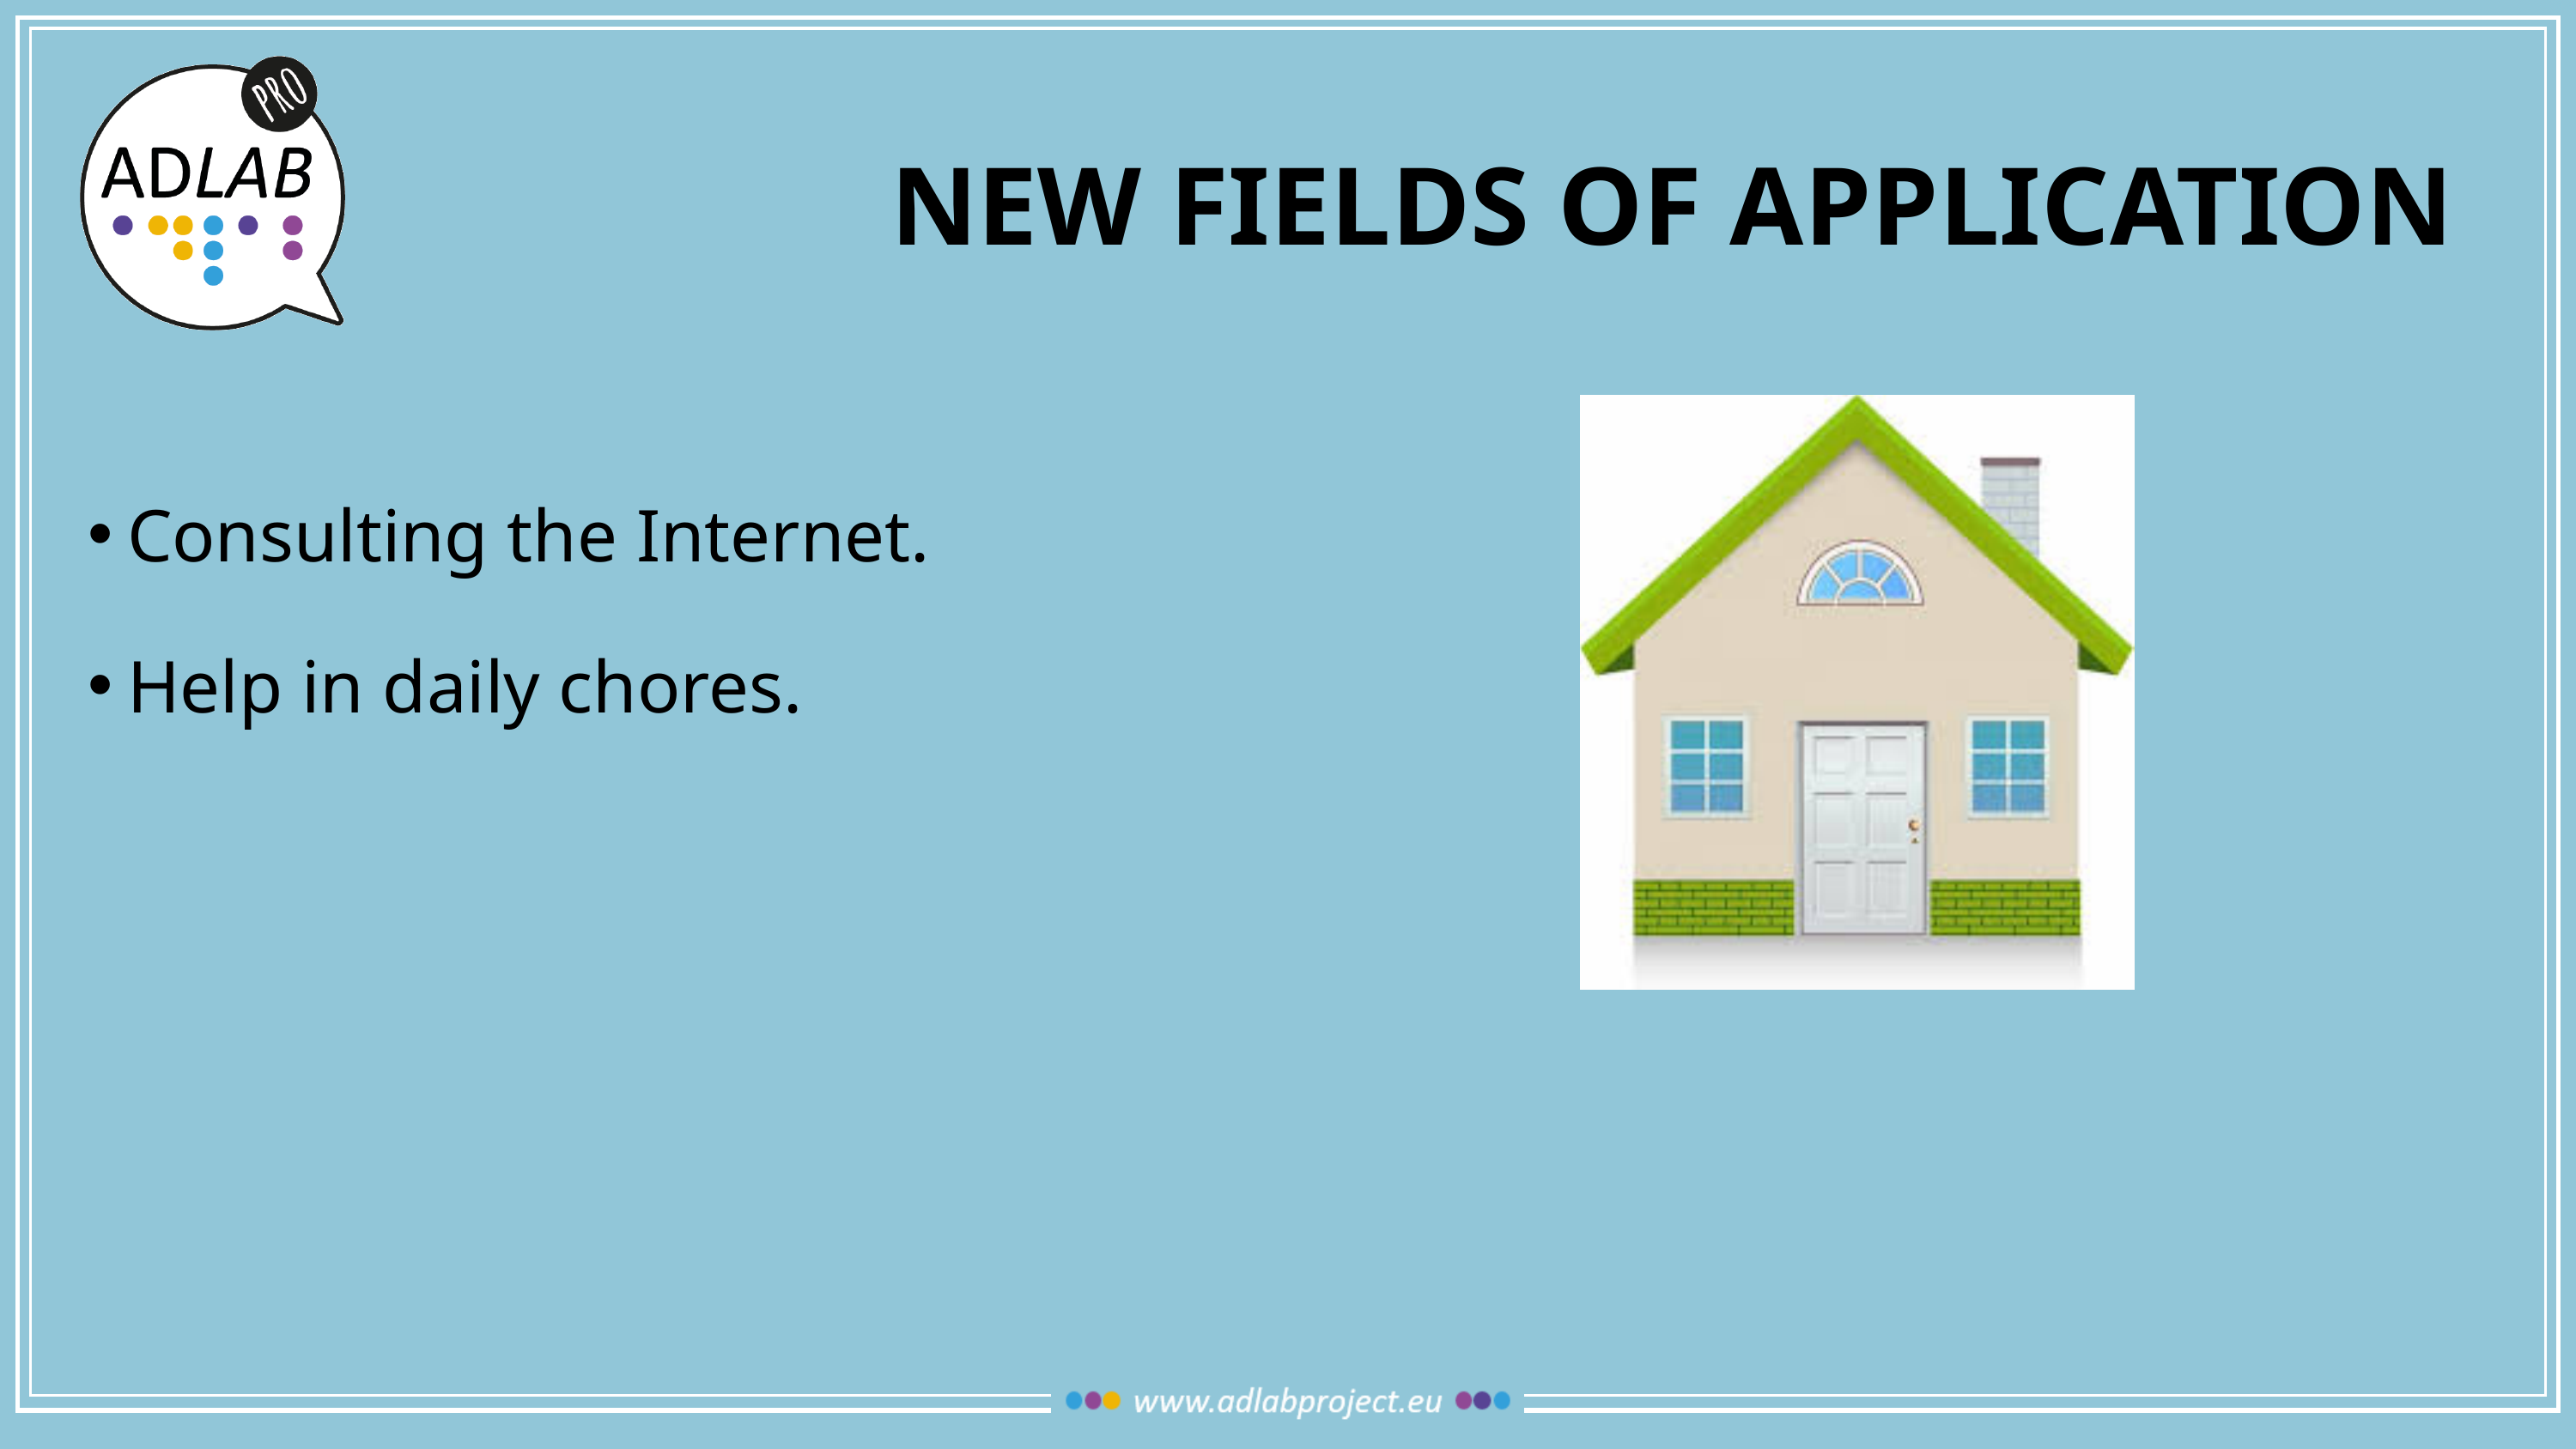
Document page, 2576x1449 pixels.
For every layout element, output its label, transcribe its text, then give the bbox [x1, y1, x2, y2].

list Consulting the Internet. Help in daily chores. [75, 440, 2501, 1122]
picture [1051, 1378, 1524, 1429]
title New fields of application [384, 70, 2467, 351]
picture [72, 49, 353, 330]
picture [1580, 395, 2135, 990]
